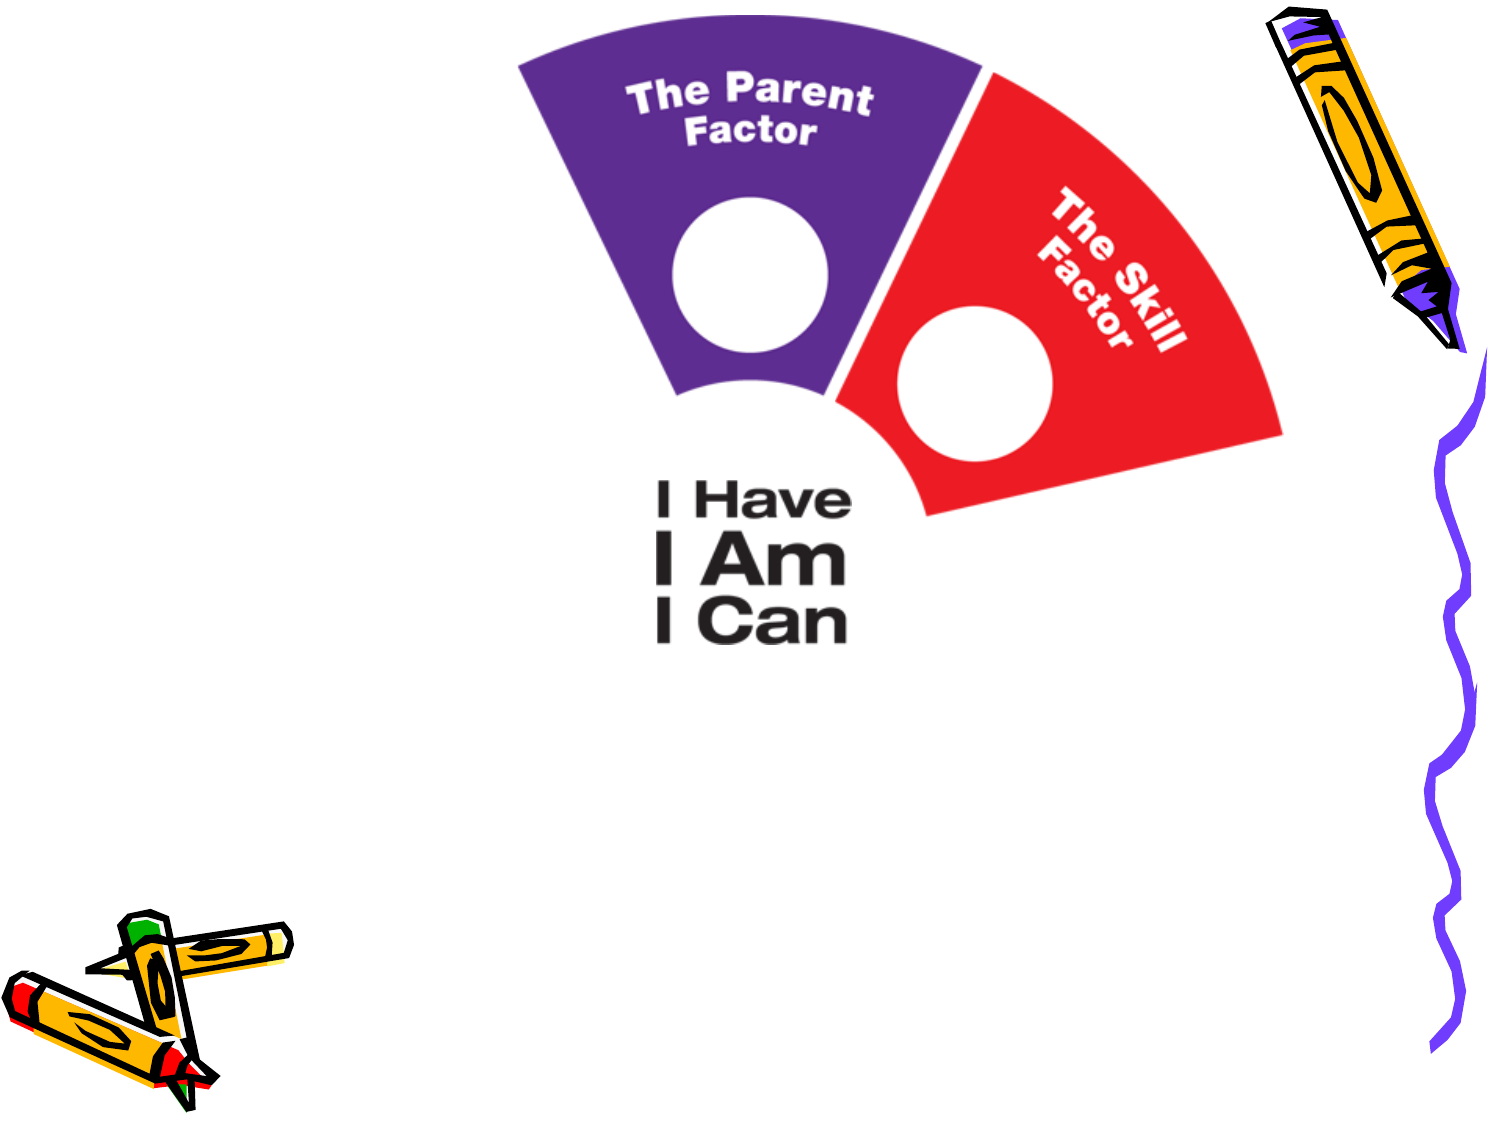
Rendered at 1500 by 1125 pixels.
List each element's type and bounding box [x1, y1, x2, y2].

picture [517, 15, 1284, 645]
